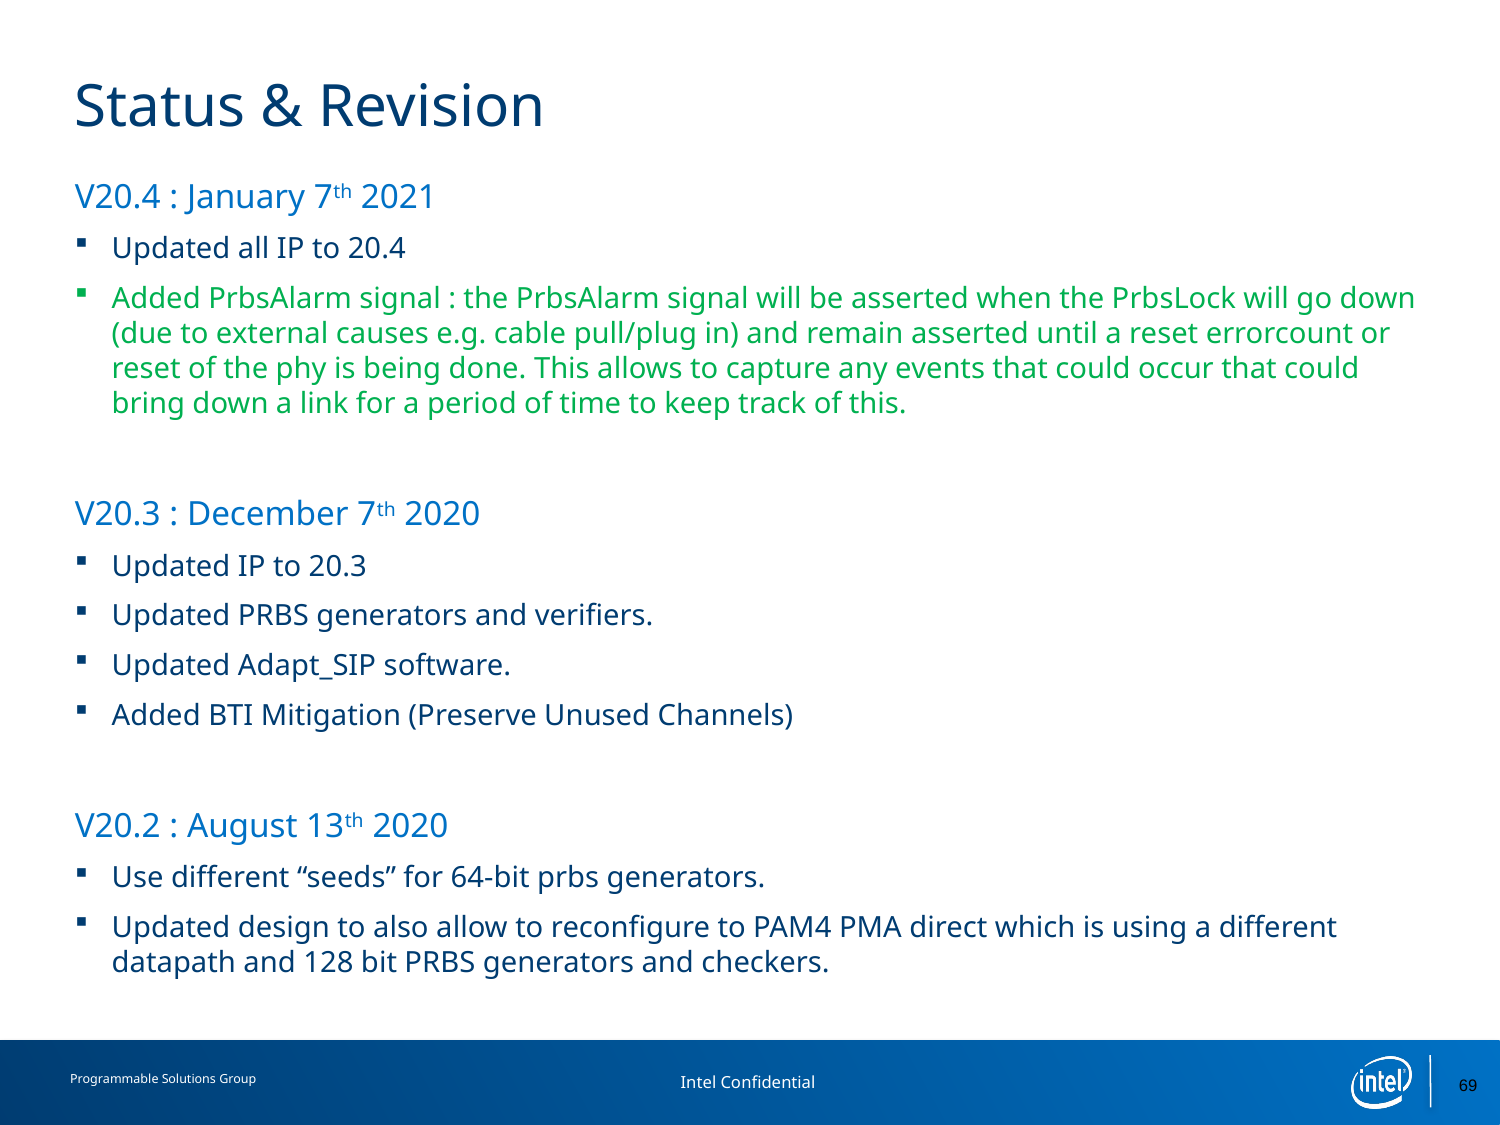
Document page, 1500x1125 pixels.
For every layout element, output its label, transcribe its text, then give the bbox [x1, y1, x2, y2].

list V20.4 : January 7th 2021 Updated all IP to 20.4 Added PrbsAlarm signal : the PrbsAlarm signal will be asserted when the PrbsLock will go down (due to external causes e.g. cable pull/plug in) and remain asserted until a reset errorcount or reset of the phy is being done. This allows to capture any events that could occur that could bring down a link for a period of time to keep track of this. V20.3 : December 7th 2020 Updated IP to 20.3 Updated PRBS generators and verifiers. Updated Adapt_SIP software. Added BTI Mitigation (Preserve Unused Channels) V20.2 : August 13th 2020 Use different “seeds” for 64-bit prbs generators. Updated design to also allow to reconfigure to PAM4 PMA direct which is using a different datapath and 128 bit PRBS generators and checkers. [74, 174, 1425, 1013]
slide_number 69 [1127, 1055, 1478, 1116]
title Status & Revision [74, 67, 1425, 174]
